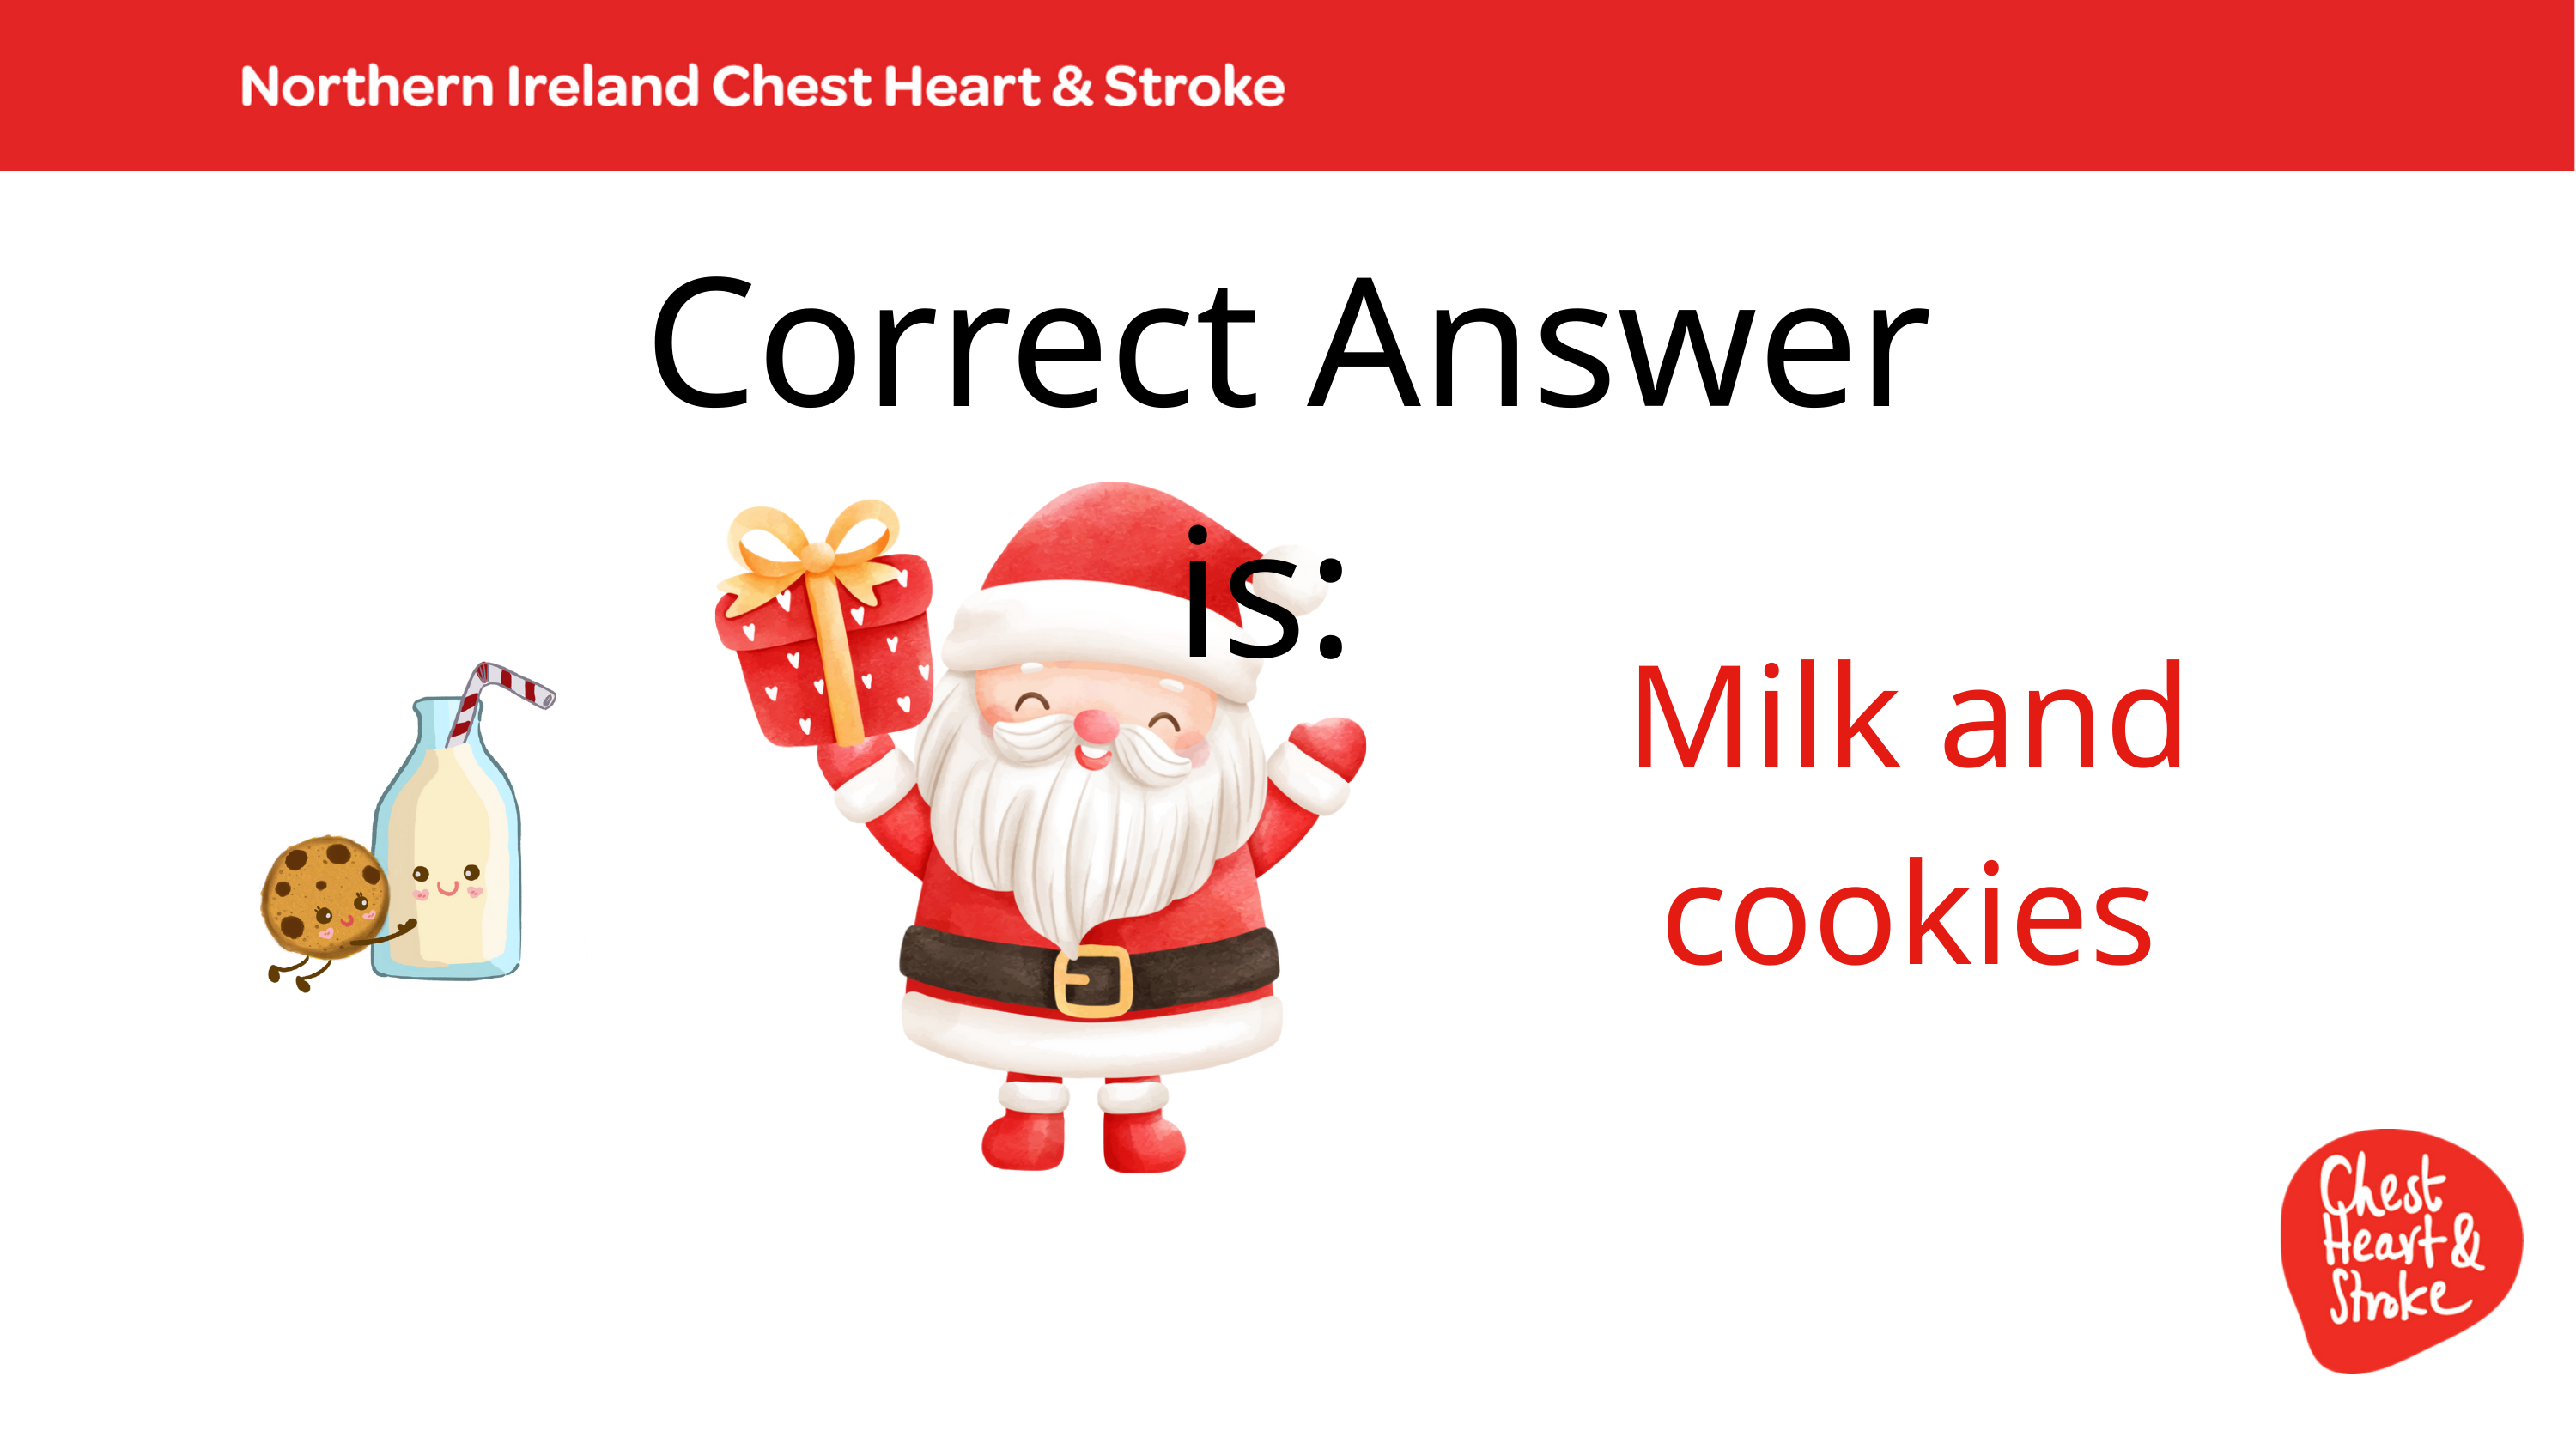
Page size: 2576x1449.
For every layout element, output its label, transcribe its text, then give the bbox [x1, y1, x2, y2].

text_box [257, 661, 587, 993]
text_box [714, 693, 1367, 1173]
text_box [2280, 1129, 2524, 1374]
text_box [0, 0, 2575, 171]
text_box Milk and cookies [1593, 597, 2225, 993]
text_box Correct Answer is: [532, 191, 2045, 693]
